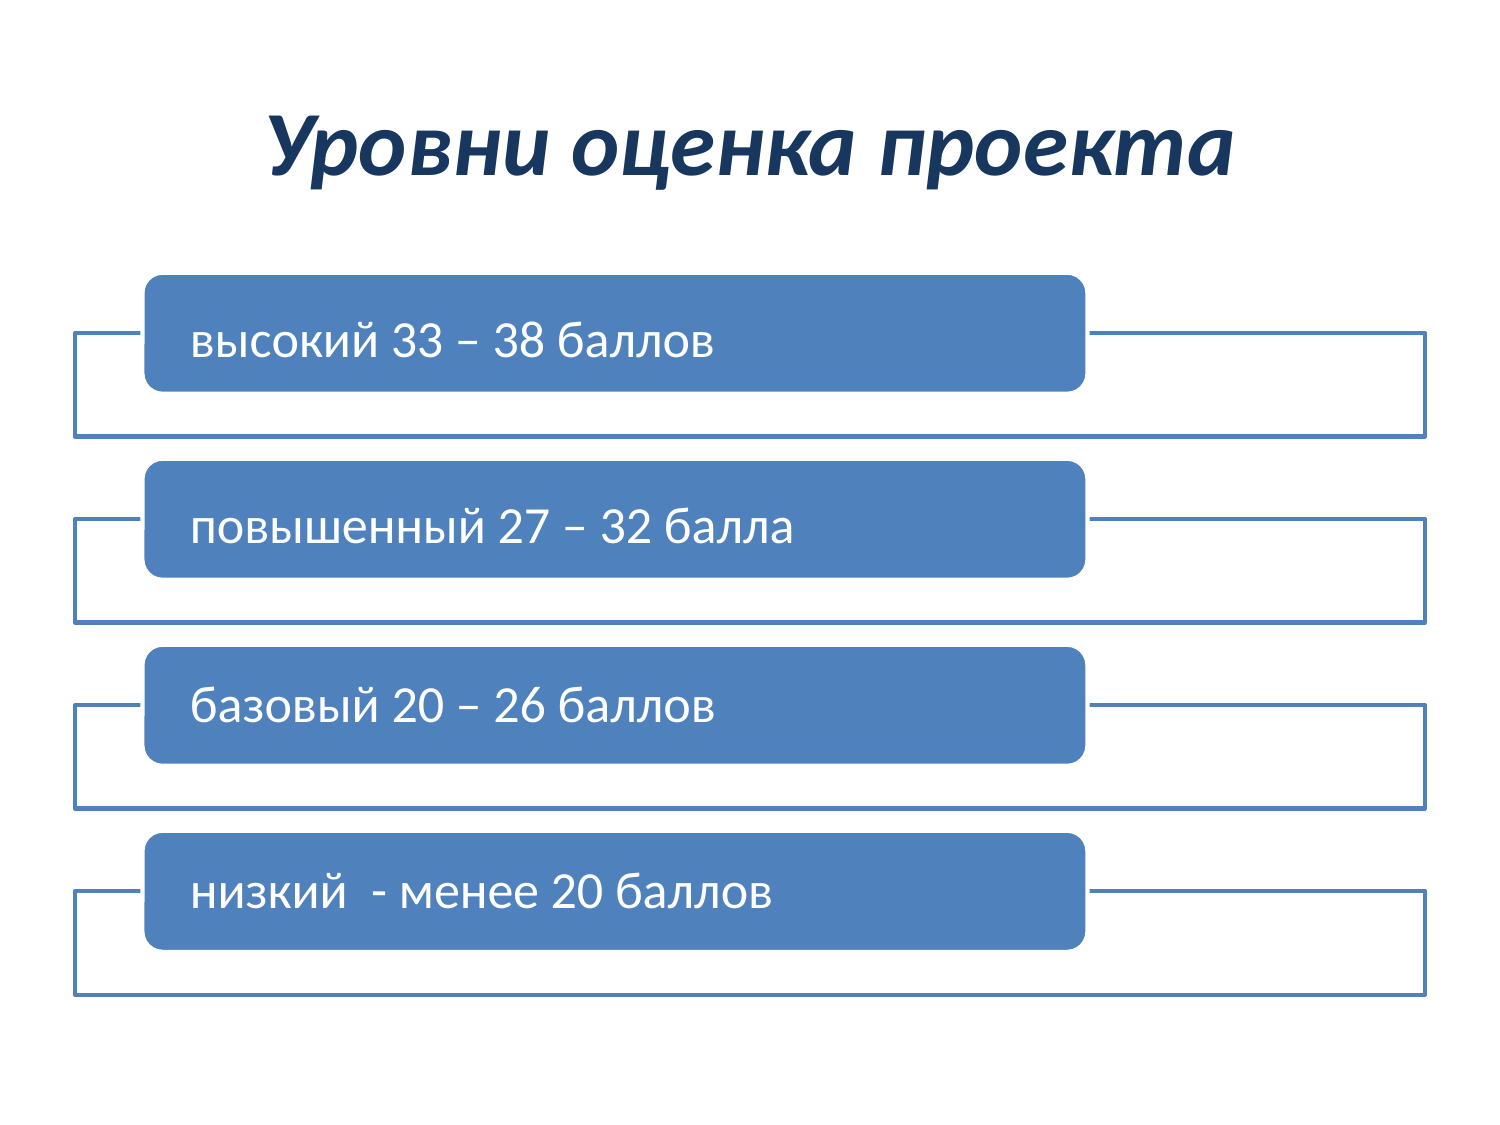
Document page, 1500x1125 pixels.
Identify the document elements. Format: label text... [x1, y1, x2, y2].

title Уровни оценка проекта [75, 45, 1425, 233]
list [74, 262, 1426, 1006]
